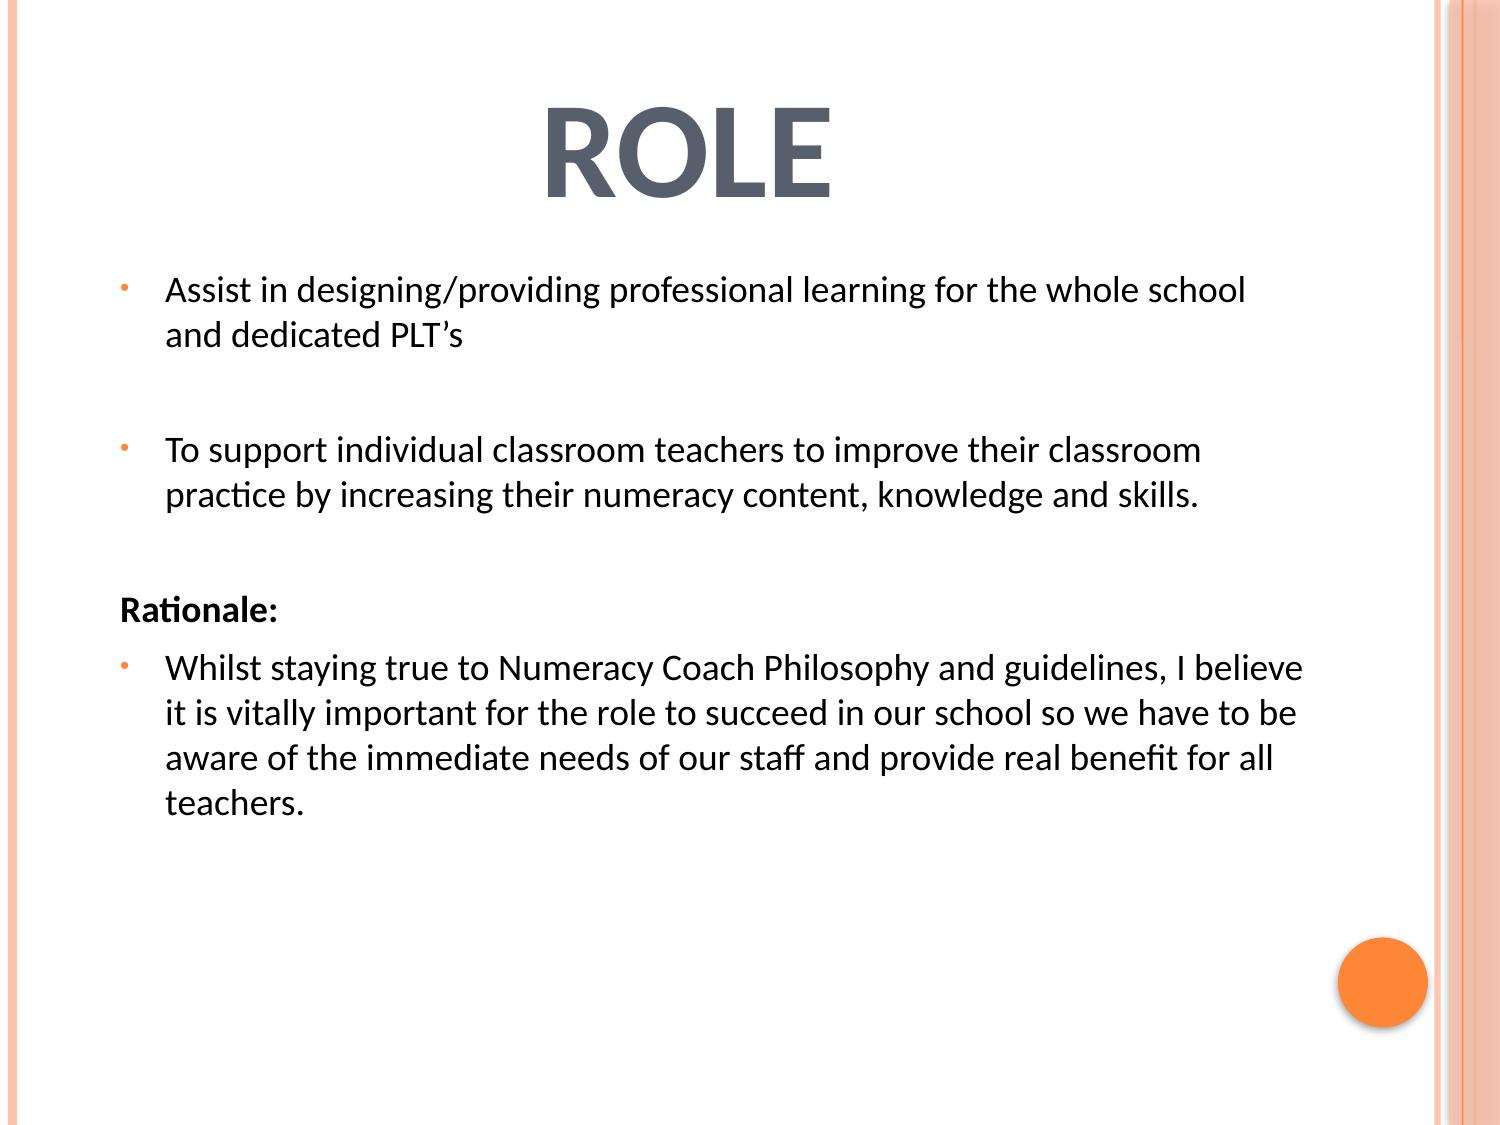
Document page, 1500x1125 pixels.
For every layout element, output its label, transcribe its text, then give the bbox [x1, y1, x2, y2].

title Role [75, 45, 1300, 233]
list Assist in designing/providing professional learning for the whole school and dedicated PLT’s To support individual classroom teachers to improve their classroom practice by increasing their numeracy content, knowledge and skills. Rationale: Whilst staying true to Numeracy Coach Philosophy and guidelines, I believe it is vitally important for the role to succeed in our school so we have to be aware of the immediate needs of our staff and provide real benefit for all teachers. [105, 257, 1331, 1058]
